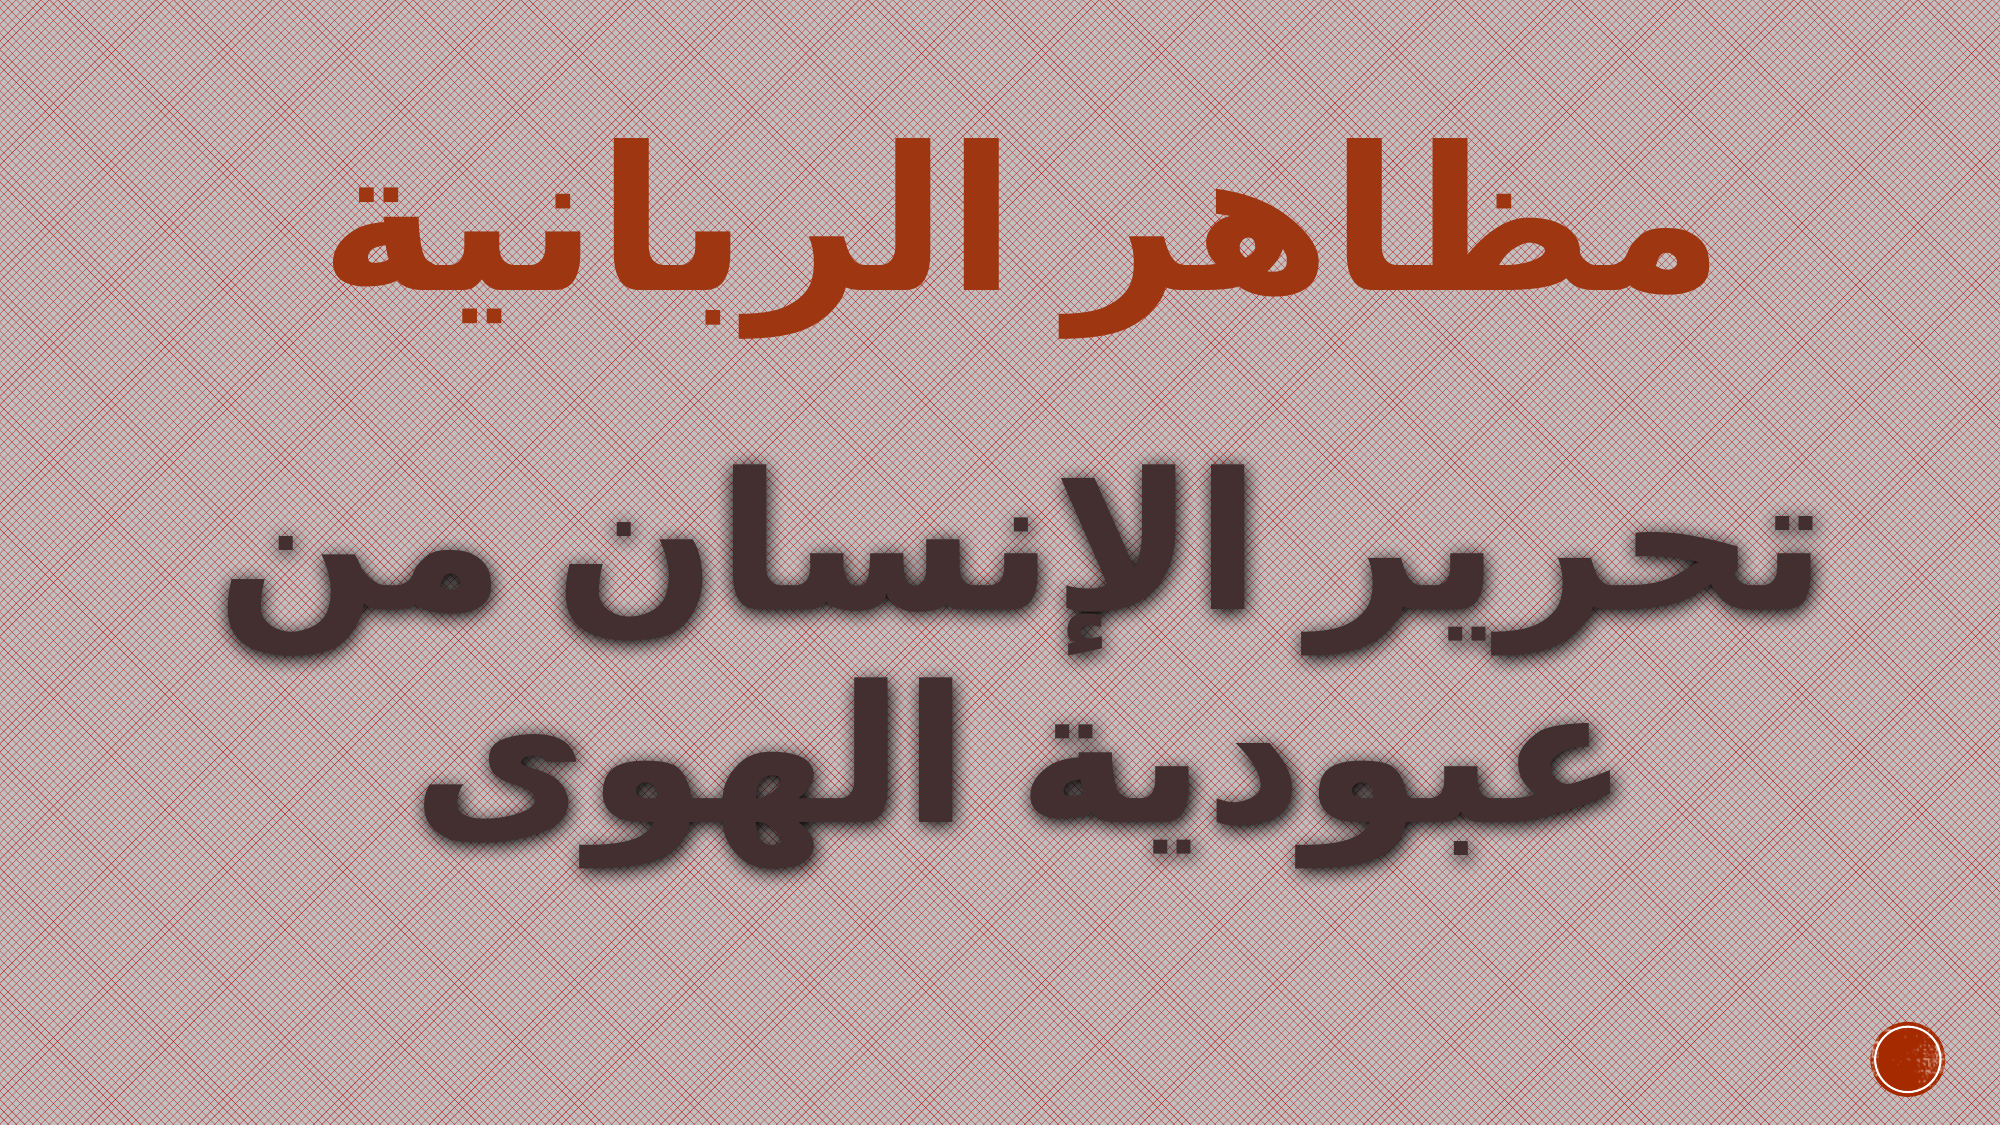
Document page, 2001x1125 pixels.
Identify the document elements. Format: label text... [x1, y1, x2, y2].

title مظاهر الربانية [232, 44, 1813, 341]
list تحرير الإنسان من عبودية الهوى [199, 355, 1846, 928]
